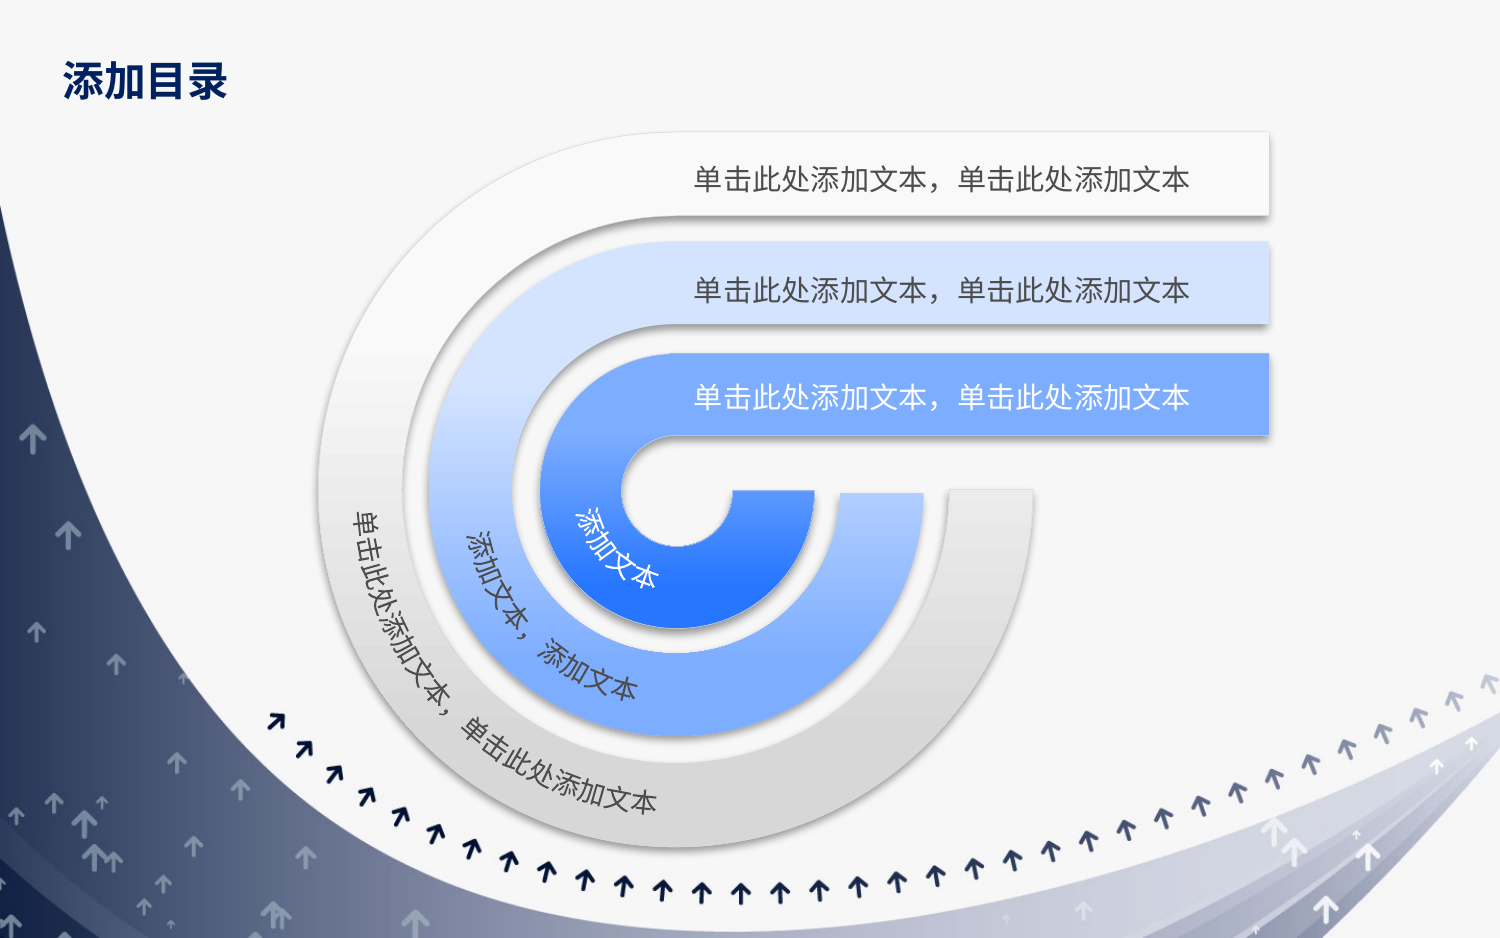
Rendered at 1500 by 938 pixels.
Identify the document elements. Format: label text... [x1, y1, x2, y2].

picture [0, 0, 1500, 938]
text_box 添加目录 [47, 46, 245, 112]
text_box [363, 131, 1270, 805]
